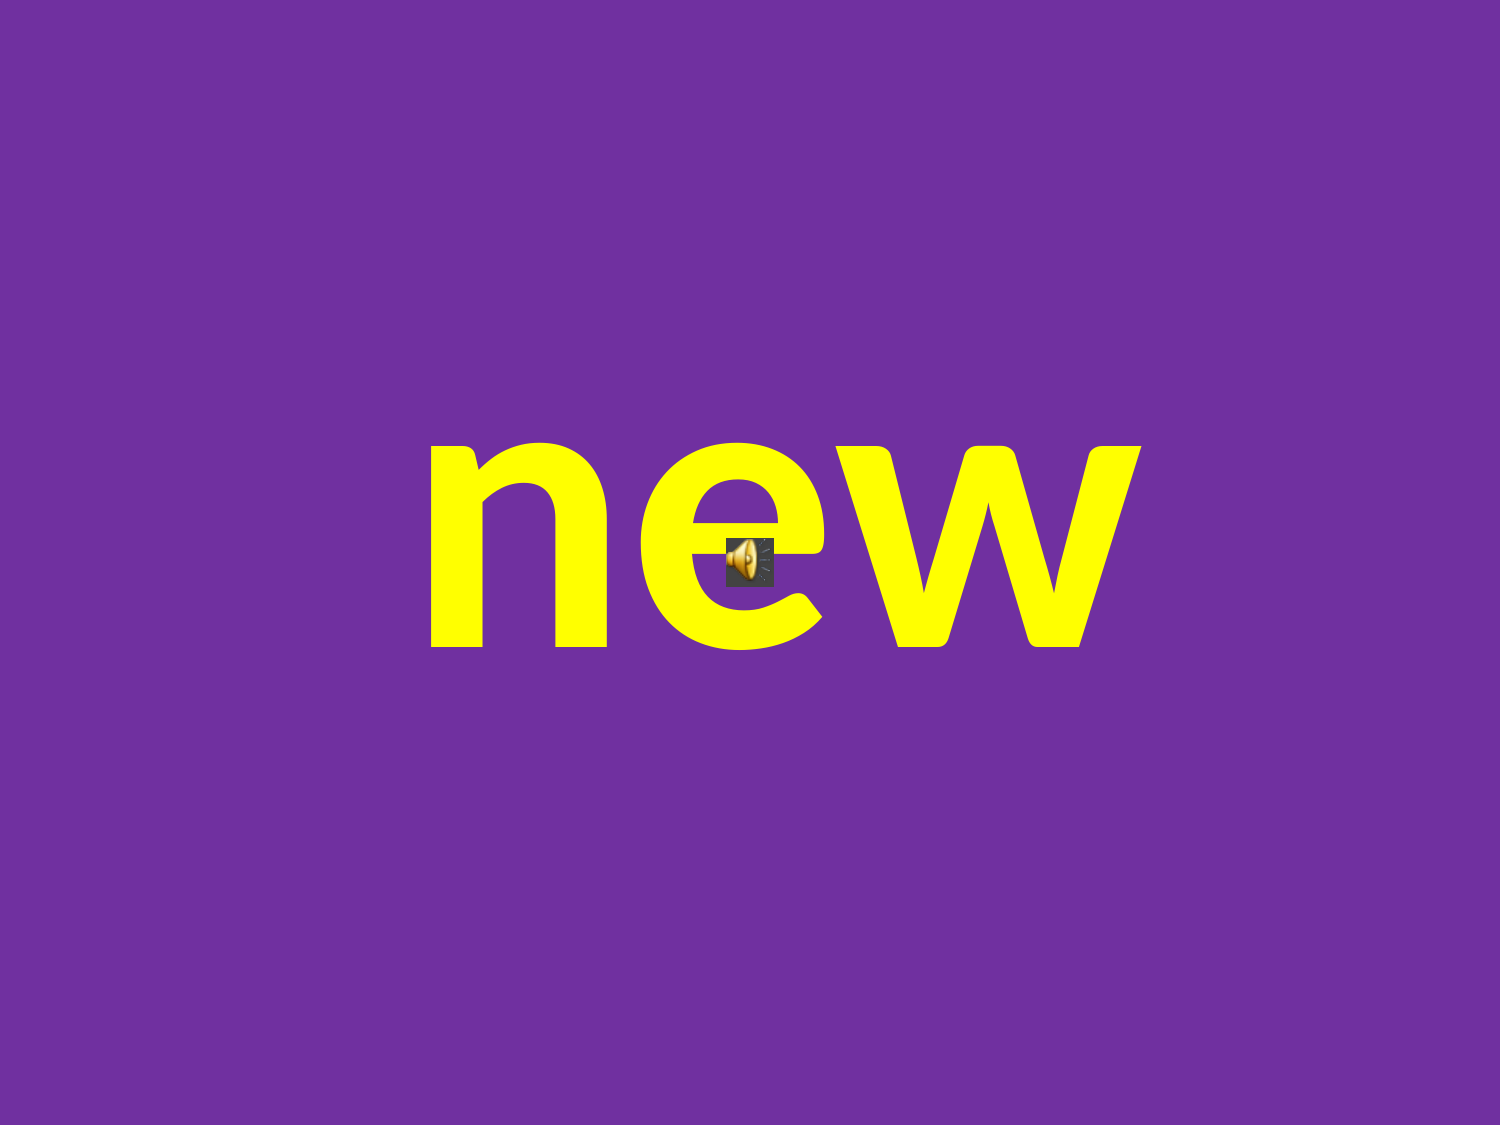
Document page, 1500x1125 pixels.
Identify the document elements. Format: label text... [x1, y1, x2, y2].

text_box new [99, 224, 1450, 738]
picture [724, 537, 776, 588]
